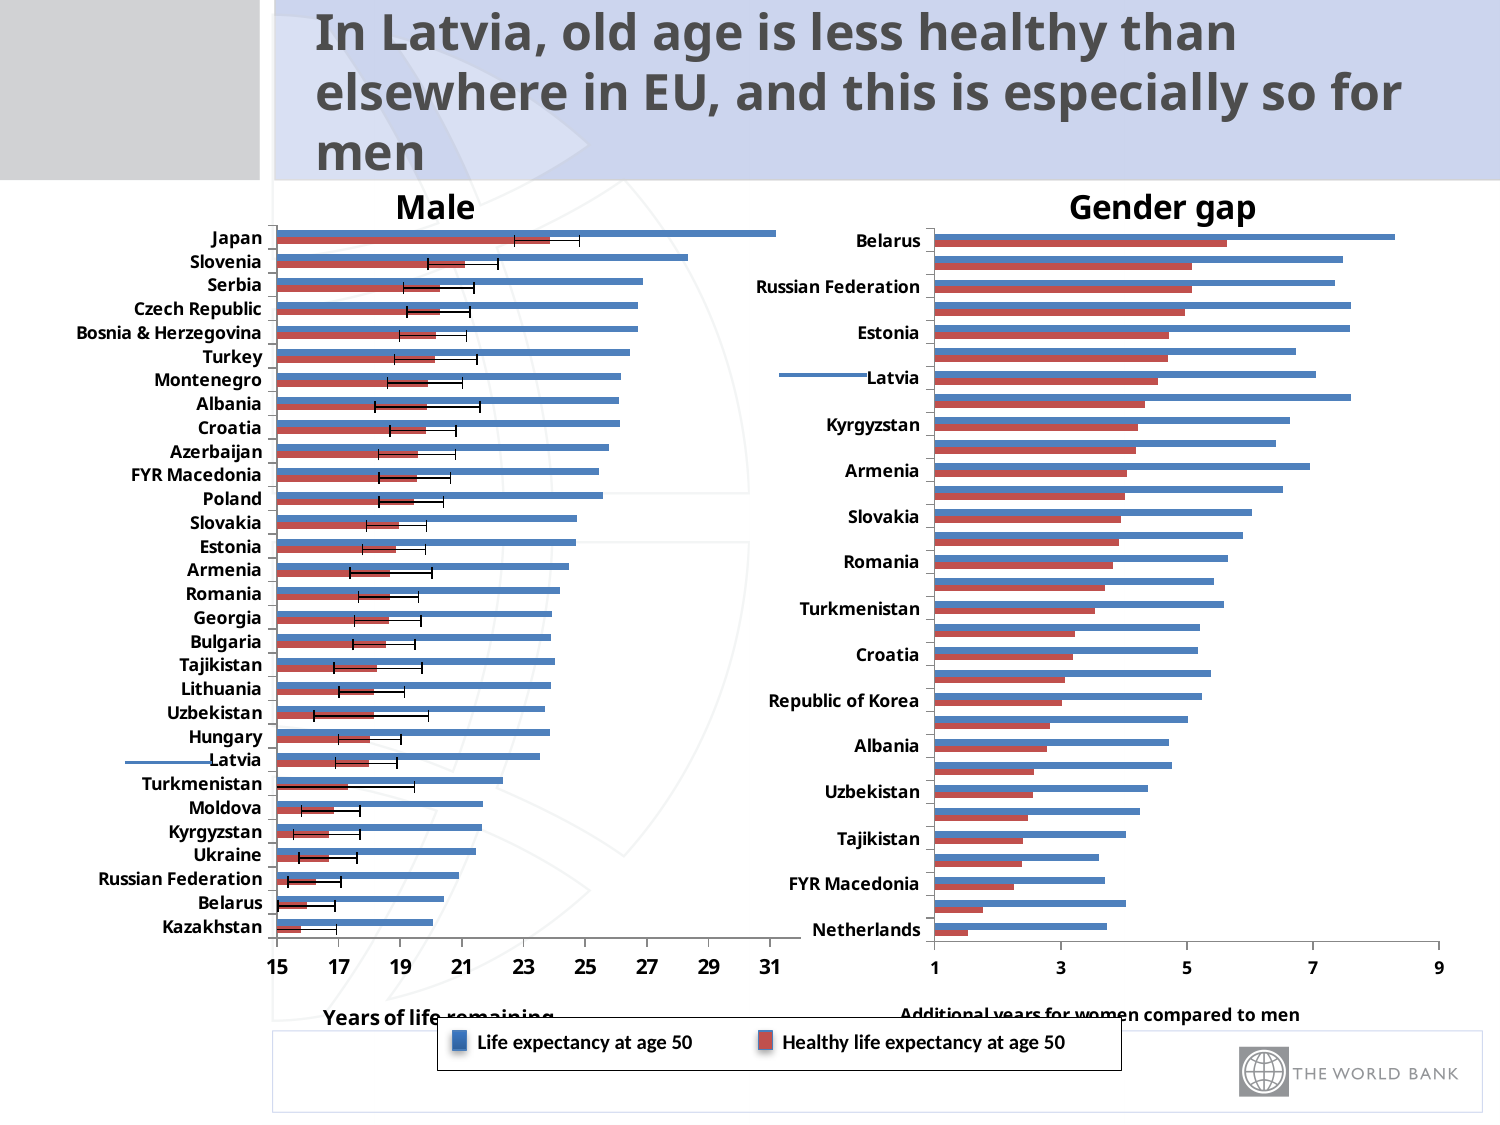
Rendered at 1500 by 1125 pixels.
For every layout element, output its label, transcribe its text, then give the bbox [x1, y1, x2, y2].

text_box [452, 1047, 467, 1051]
picture [0, 0, 1500, 1125]
text_box Life expectancy at age 50 Healthy life expectancy at age 50 [437, 1047, 1122, 1071]
chart [0, 174, 1488, 1042]
title In Latvia, old age is less healthy than elsewhere in EU, and this is especially so for men [299, 12, 1488, 168]
